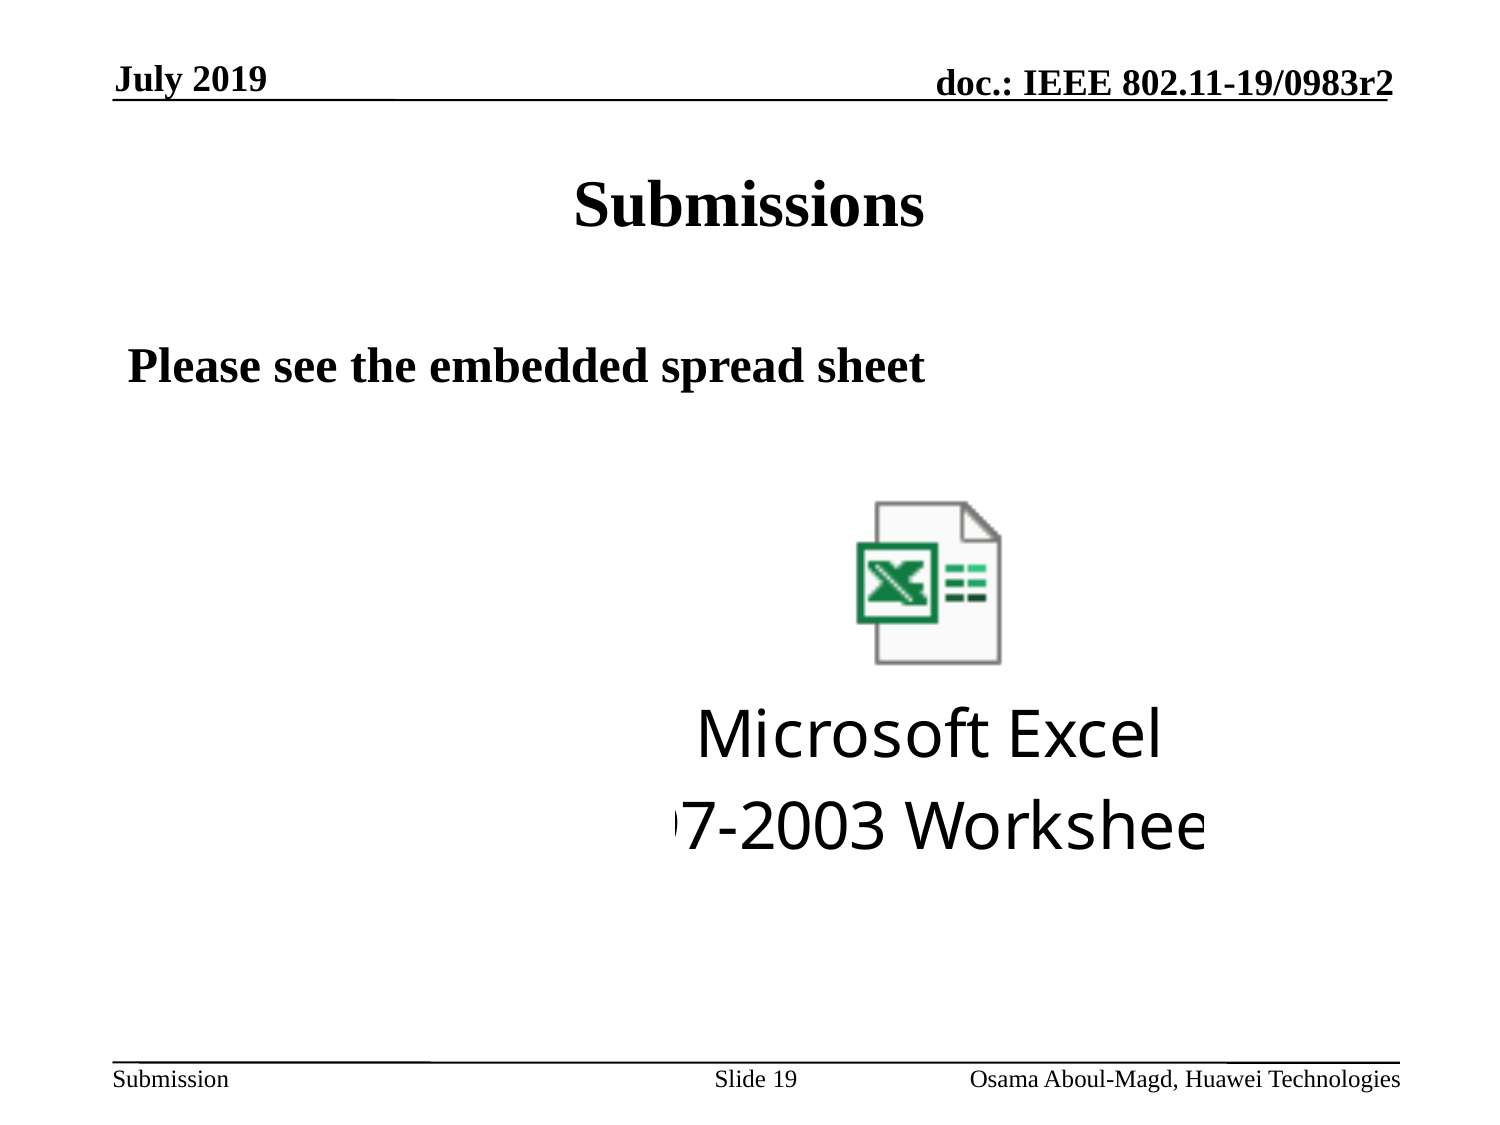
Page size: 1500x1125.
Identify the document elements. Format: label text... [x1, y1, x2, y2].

title Submissions [112, 112, 1388, 288]
list Please see the embedded spread sheet [112, 324, 1388, 1000]
slide_number Slide 19 [712, 1061, 800, 1123]
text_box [674, 496, 1204, 963]
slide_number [114, 54, 423, 100]
footer Osama Aboul-Magd, Huawei Technologies [878, 1061, 1402, 1093]
